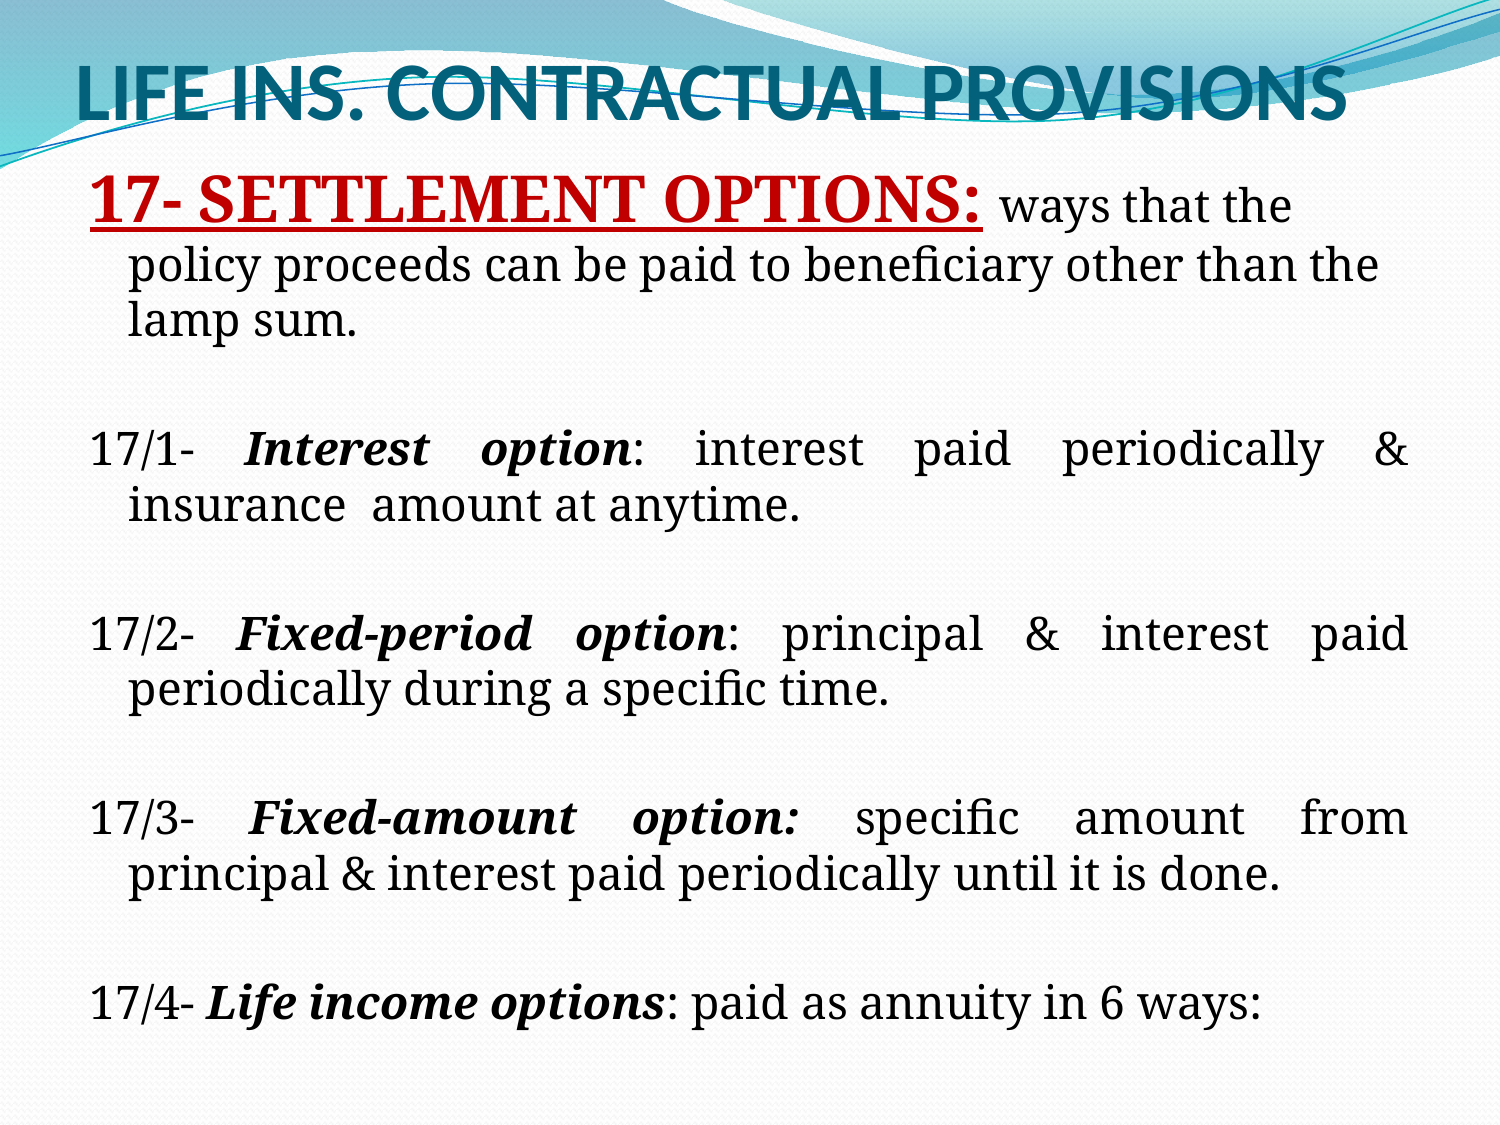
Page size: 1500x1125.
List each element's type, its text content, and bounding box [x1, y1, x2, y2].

title LIFE INS. CONTRACTUAL PROVISIONS [75, 37, 1425, 138]
list 17- SETTLEMENT OPTIONS: ways that the policy proceeds can be paid to beneficiary other than the lamp sum. 17/1- Interest option: interest paid periodically & insurance amount at anytime. 17/2- Fixed-period option: principal & interest paid periodically during a specific time. 17/3- Fixed-amount option: specific amount from principal & interest paid periodically until it is done. 17/4- Life income options: paid as annuity in 6 ways: [75, 149, 1425, 1038]
